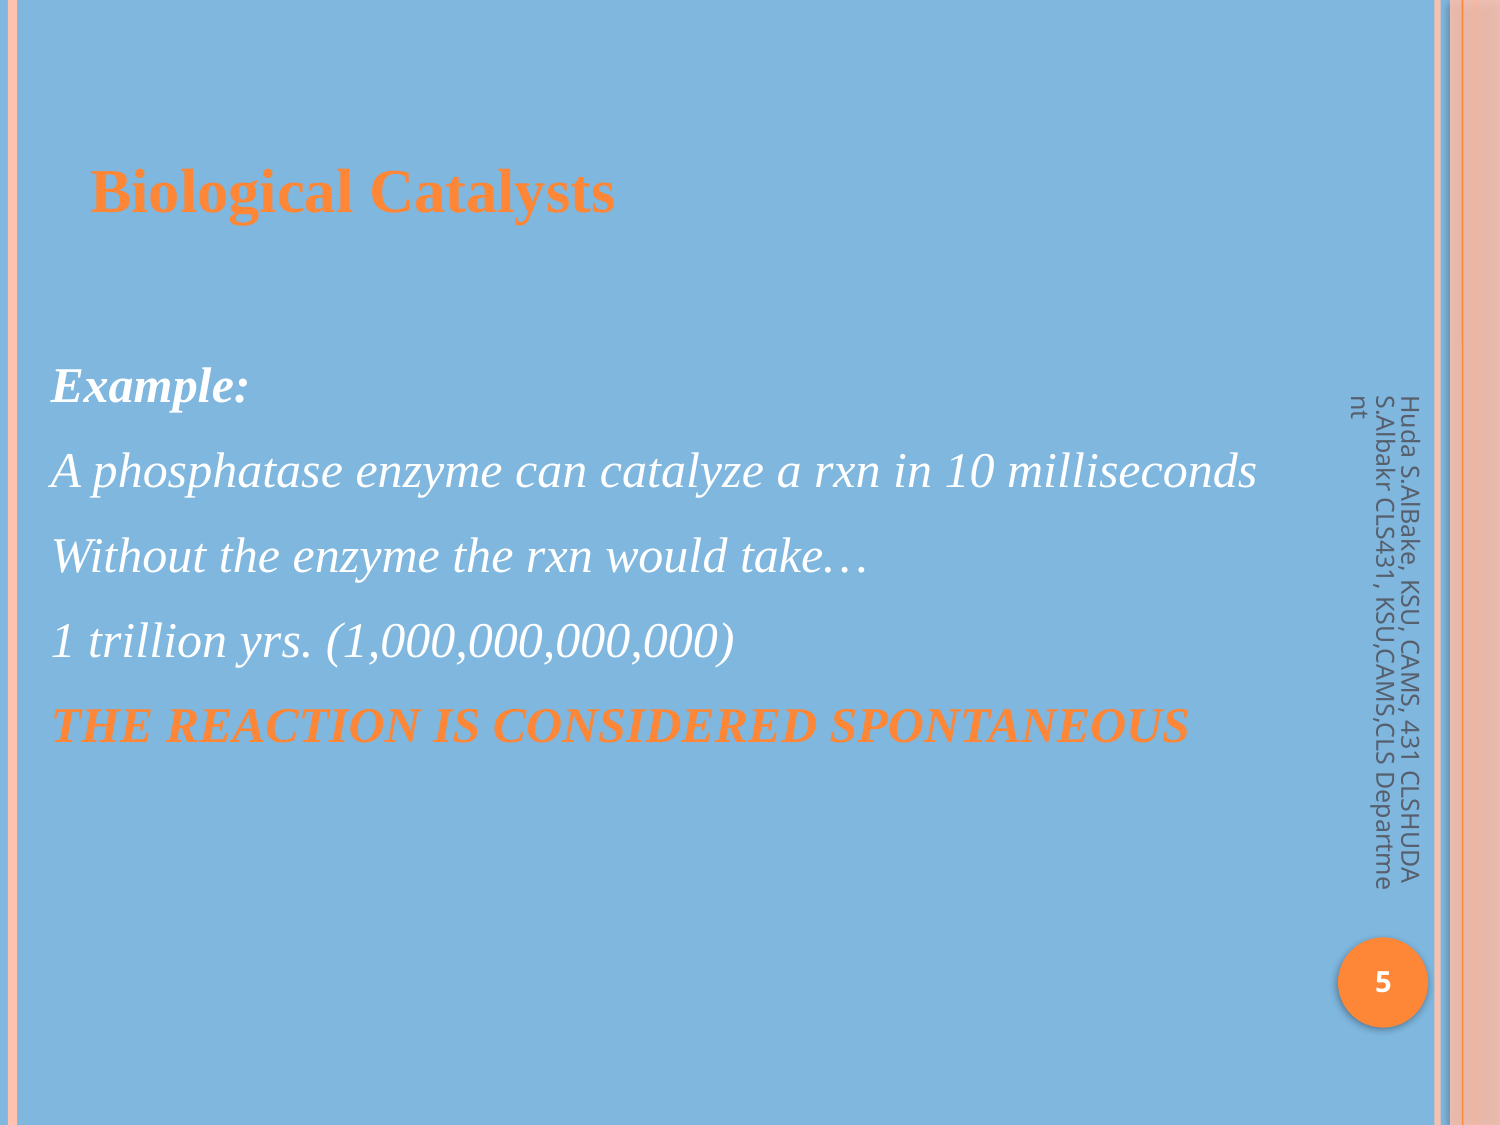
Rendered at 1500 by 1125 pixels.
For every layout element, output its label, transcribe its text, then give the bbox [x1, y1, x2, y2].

text_box Example: A phosphatase enzyme can catalyze a rxn in 10 milliseconds Without the enzyme the rxn would take… 1 trillion yrs. (1,000,000,000,000) THE REACTION IS CONSIDERED SPONTANEOUS [35, 344, 1465, 760]
slide_number 5 [1333, 940, 1434, 1026]
footer Huda S.AlBake, KSU, CAMS, 431 CLSHUDA S.Albakr CLS431, KSU,CAMS,CLS Department [1379, 760, 1440, 906]
title Biological Catalysts [75, 45, 1300, 233]
